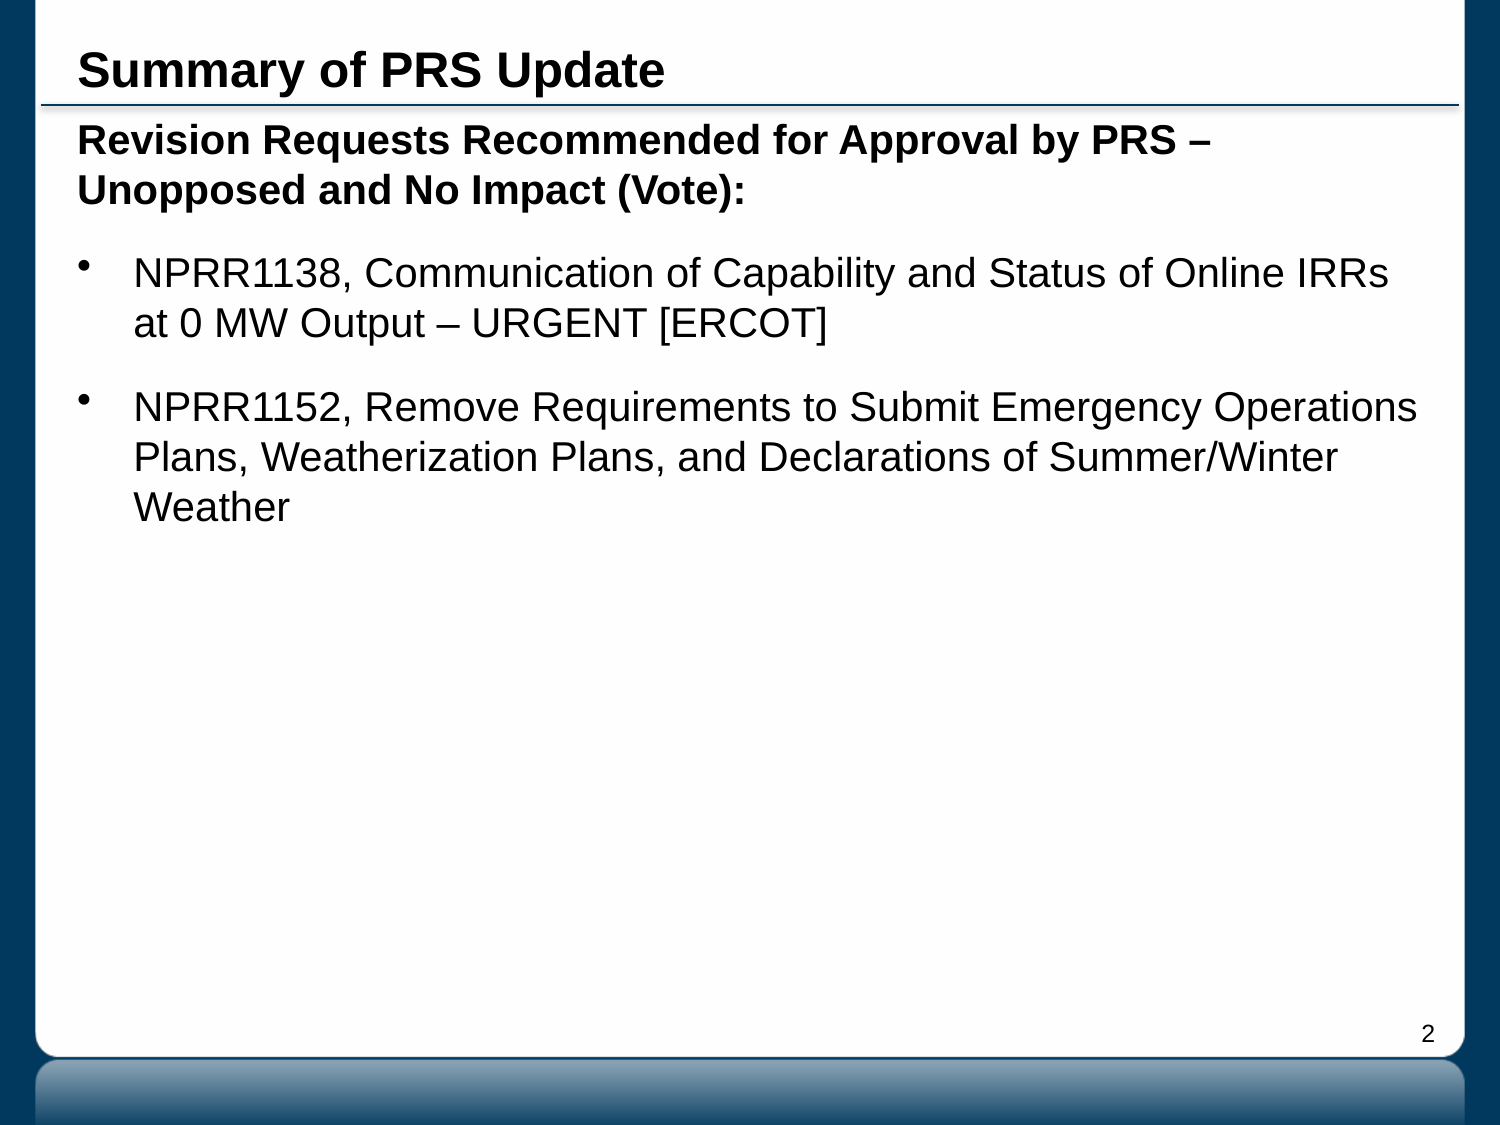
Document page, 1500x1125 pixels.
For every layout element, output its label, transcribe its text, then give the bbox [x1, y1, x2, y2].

picture [35, 0, 1465, 1125]
title Summary of PRS Update [62, 29, 1450, 106]
text_box Revision Requests Recommended for Approval by PRS – Unopposed and No Impact (Vote): NPRR1138, Communication of Capability and Status of Online IRRs at 0 MW Output – URGENT [ERCOT] NPRR1152, Remove Requirements to Submit Emergency Operations Plans, Weatherization Plans, and Declarations of Summer/Winter Weather [62, 106, 1450, 1049]
